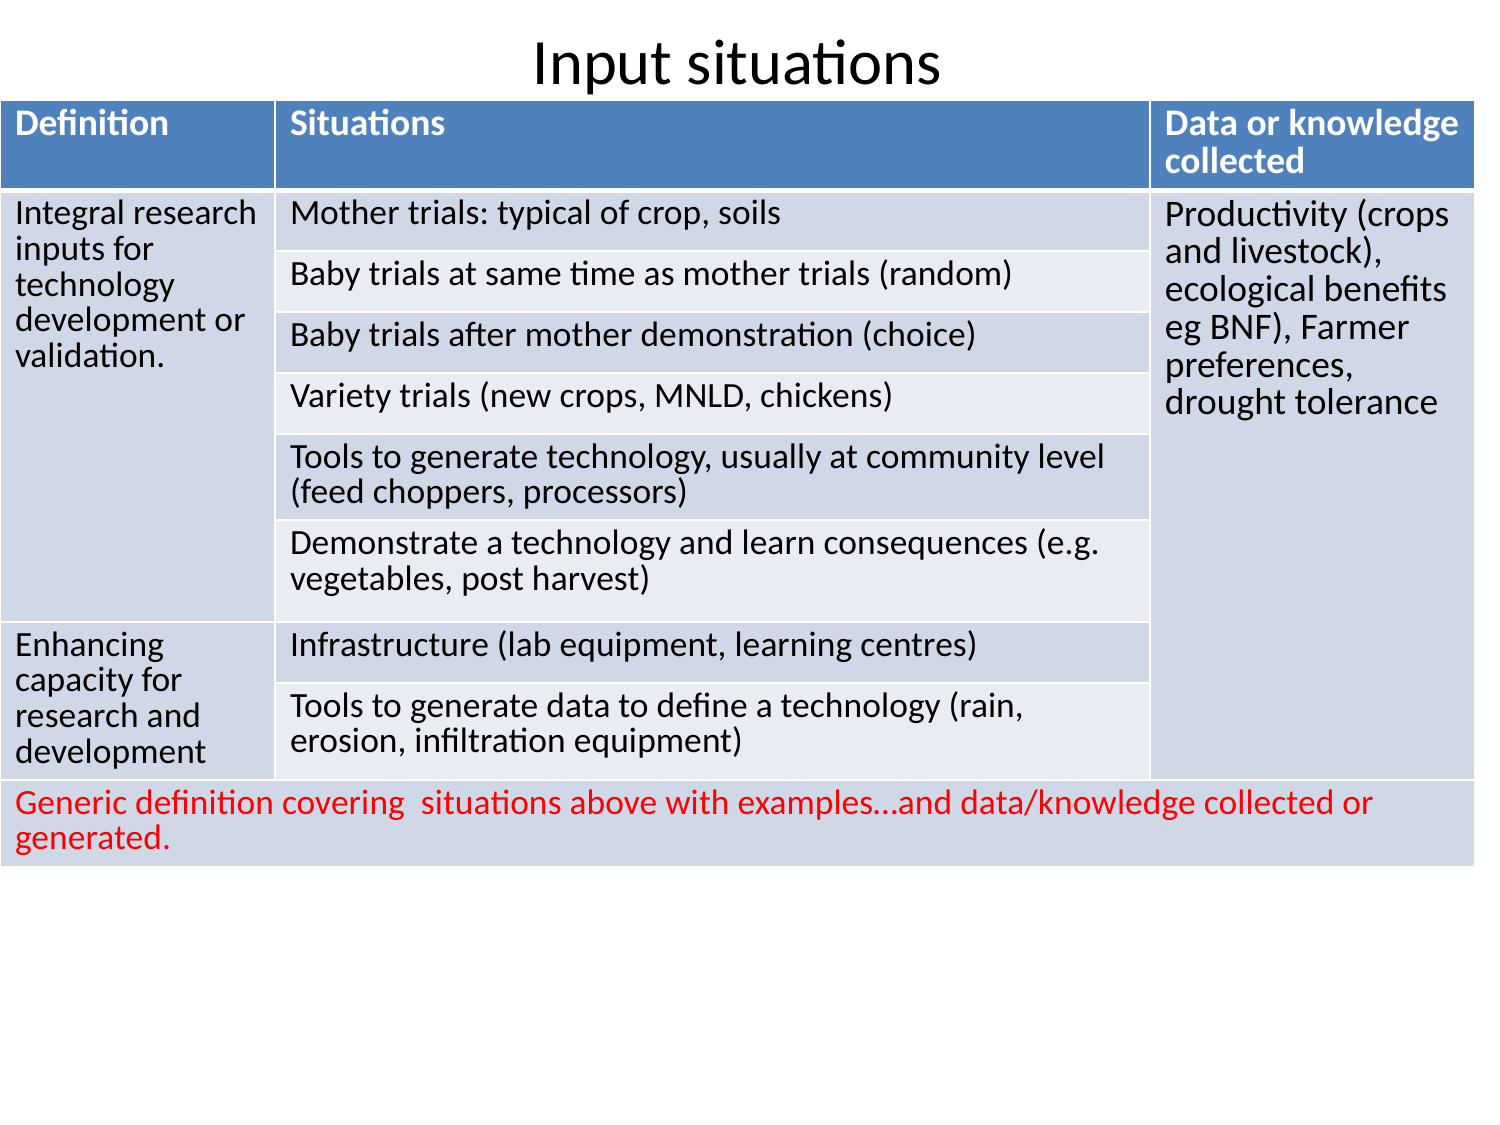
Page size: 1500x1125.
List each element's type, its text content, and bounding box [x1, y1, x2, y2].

table_cell Tools to generate technology, usually at community level (feed choppers, processors) [276, 435, 1149, 519]
table_header Situations [276, 101, 1149, 188]
table_cell Generic definition covering situations above with examples…and data/knowledge collected or generated. [1, 781, 1474, 866]
table_cell Enhancing capacity for research and development [1, 623, 274, 779]
table_cell Mother trials: typical of crop, soils [276, 193, 1149, 250]
table_cell Demonstrate a technology and learn consequences (e.g. vegetables, post harvest) [276, 521, 1149, 621]
table_cell Tools to generate data to define a technology (rain, erosion, infiltration equipment) [276, 684, 1149, 779]
table_header Definition [1, 101, 274, 188]
table_header Data or knowledge collected [1151, 101, 1474, 188]
table_cell Integral research inputs for technology development or validation. [1, 193, 274, 621]
table_cell Variety trials (new crops, MNLD, chickens) [276, 374, 1149, 433]
table_cell Baby trials at same time as mother trials (random) [276, 252, 1149, 311]
table_cell Infrastructure (lab equipment, learning centres) [276, 623, 1149, 682]
table_cell Productivity (crops and livestock), ecological benefits eg BNF), Farmer preferences, drought tolerance [1151, 193, 1474, 779]
title Input situations [62, 12, 1413, 99]
table_cell Baby trials after mother demonstration (choice) [276, 313, 1149, 372]
